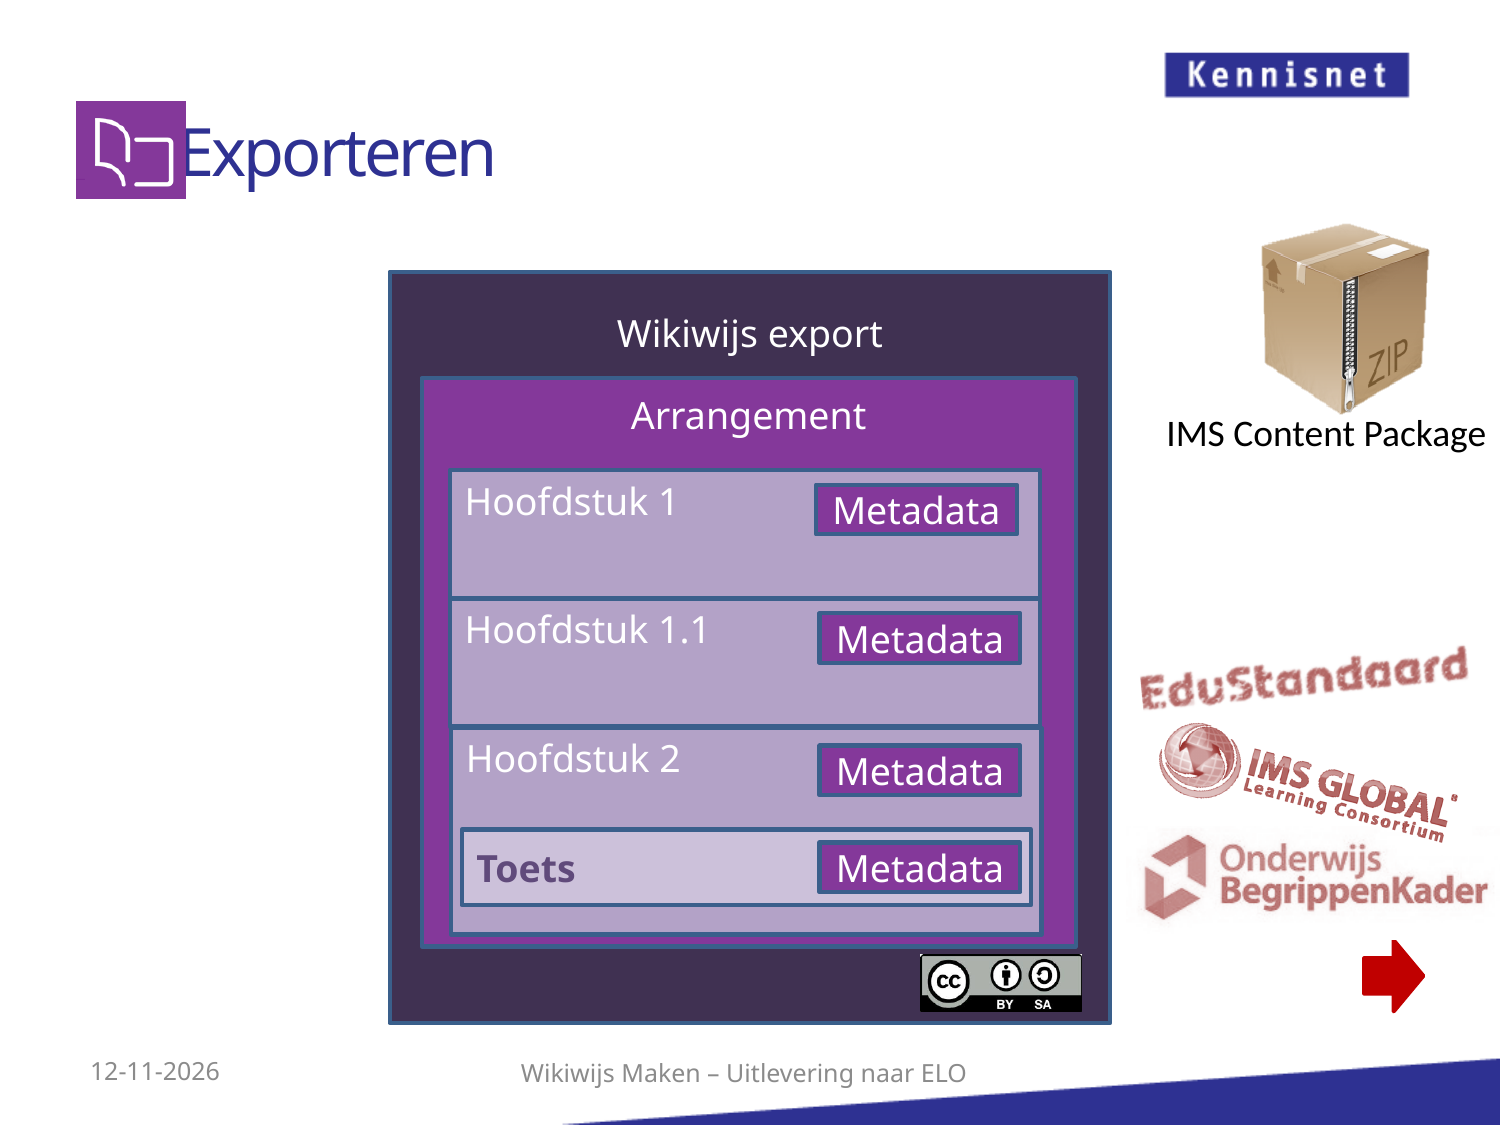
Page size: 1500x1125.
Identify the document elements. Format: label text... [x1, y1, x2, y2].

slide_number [75, 1042, 278, 1103]
title Exporteren [74, 55, 1426, 244]
text_box Wikiwijs export [388, 270, 1112, 1025]
picture [76, 101, 186, 200]
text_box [1075, 208, 1500, 463]
picture [0, 0, 1500, 1125]
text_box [421, 377, 1082, 1012]
footer Wikiwijs Maken – Uitlevering naar ELO [312, 1042, 1176, 1103]
text_box [1362, 948, 1425, 1014]
